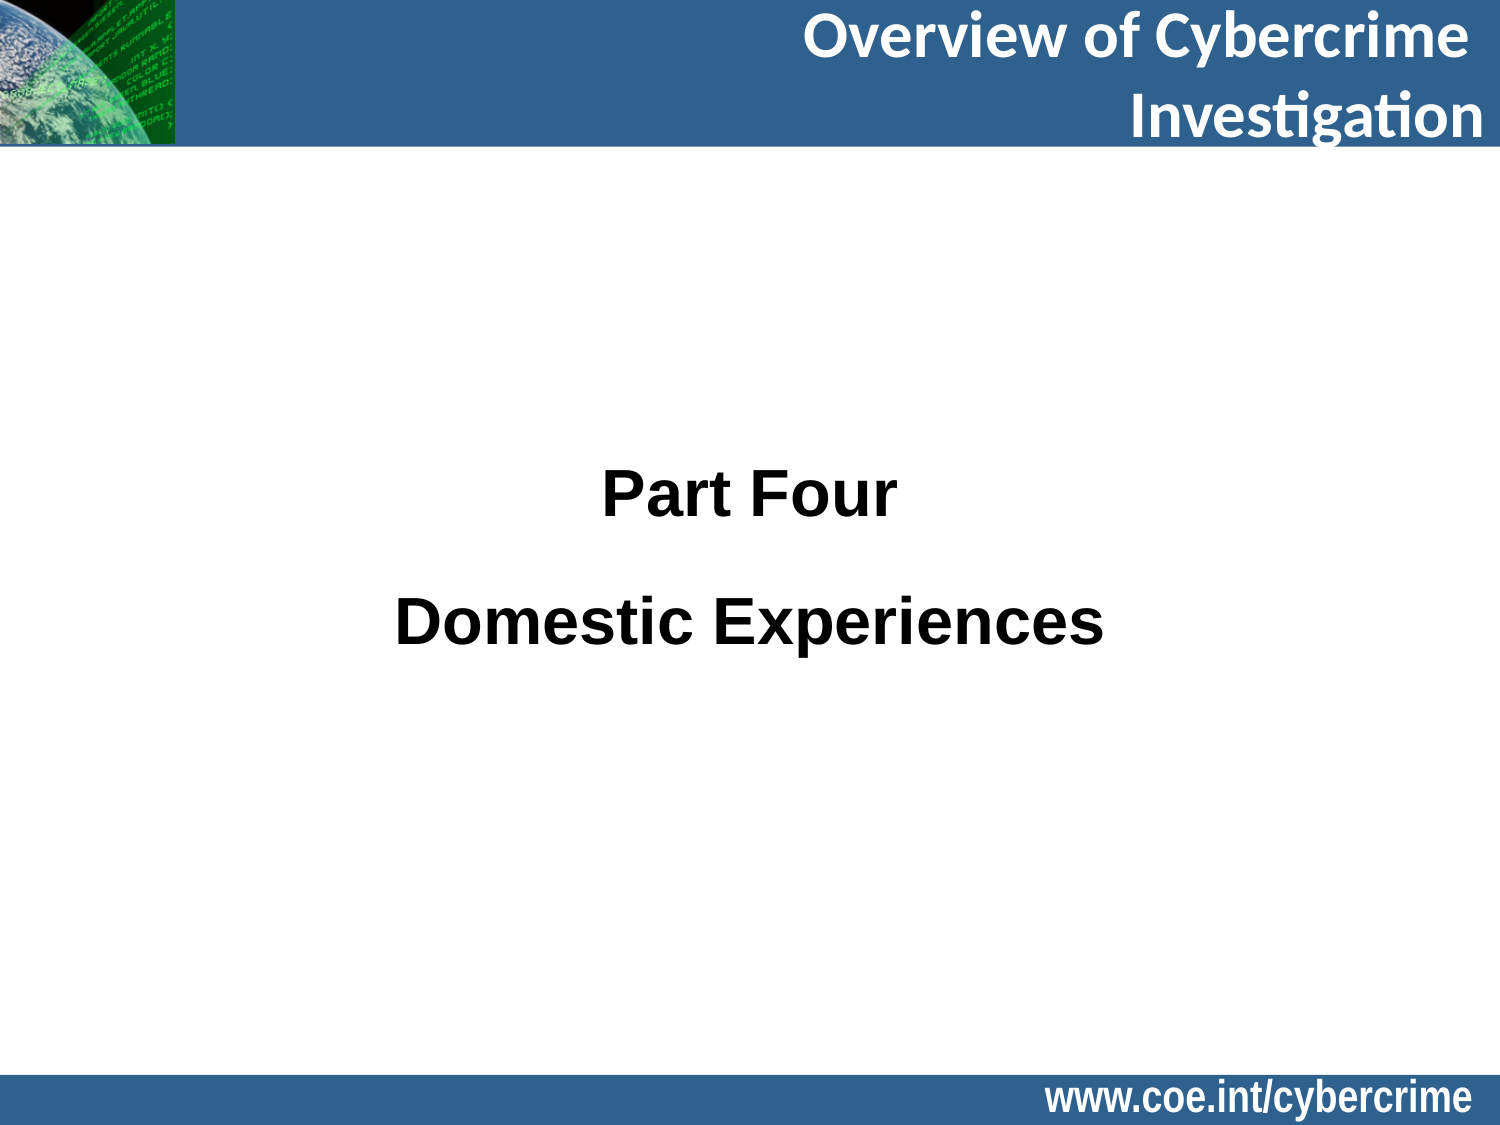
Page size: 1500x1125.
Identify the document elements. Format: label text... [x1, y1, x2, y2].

text_box Part Four Domestic Experiences [50, 457, 1450, 665]
text_box www.coe.int/cybercrime [1030, 1059, 1500, 1125]
picture [0, 0, 175, 144]
text_box [0, 1073, 1030, 1125]
text_box Overview of Cybercrime Investigation [177, 0, 1500, 149]
